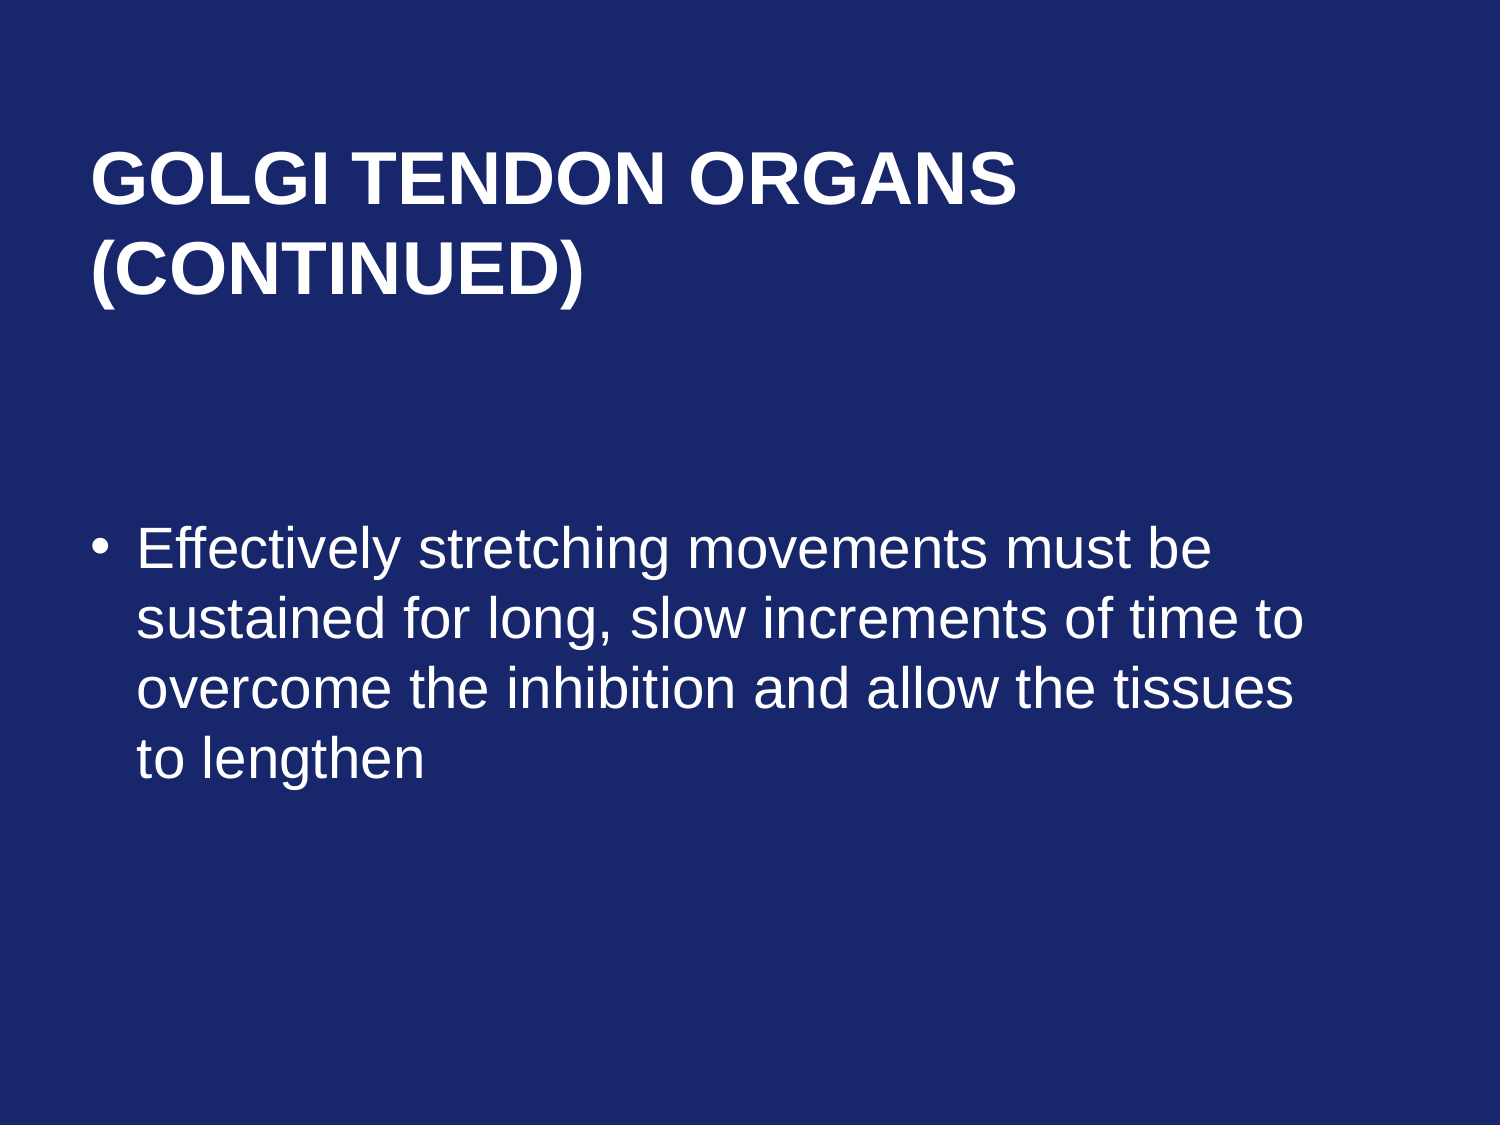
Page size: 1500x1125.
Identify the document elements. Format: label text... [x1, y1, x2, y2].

title Golgi Tendon Organs (continued) [75, 99, 1350, 339]
list Effectively stretching movements must be sustained for long, slow increments of time to overcome the inhibition and allow the tissues to lengthen [75, 351, 1350, 950]
